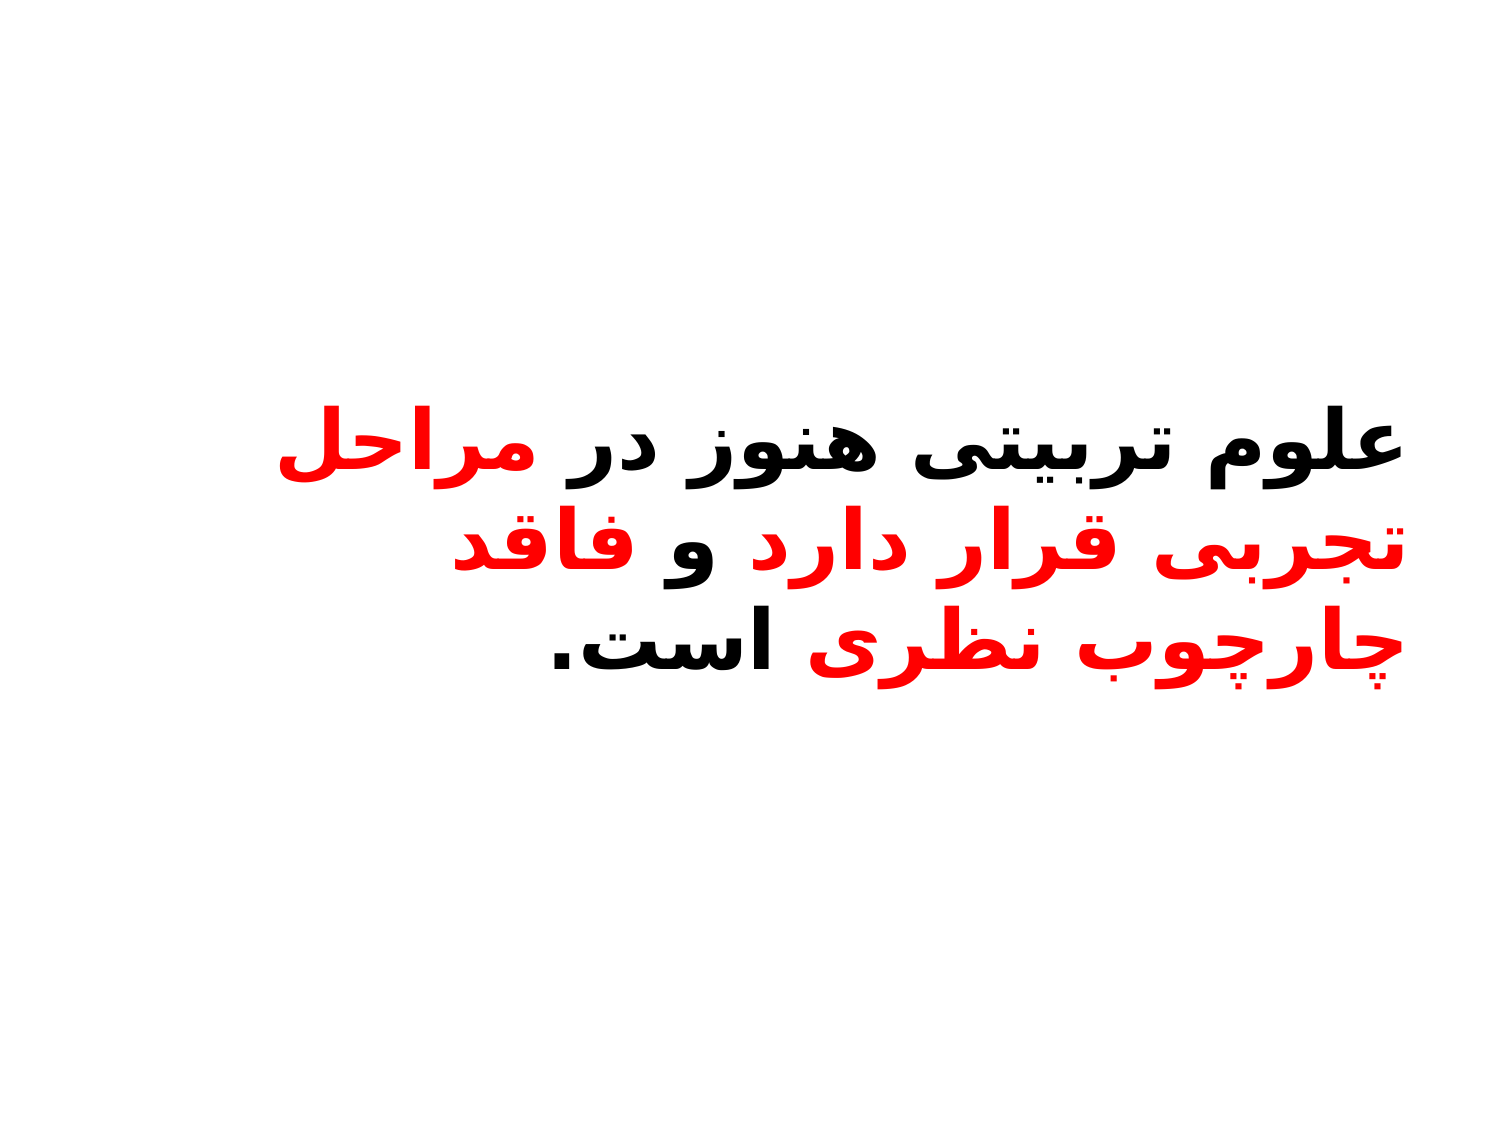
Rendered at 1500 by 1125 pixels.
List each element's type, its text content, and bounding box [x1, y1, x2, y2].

list علوم تربیتی هنوز در مراحل تجربی قرار دارد و فاقد چارچوب نظری است. [75, 262, 1425, 1005]
